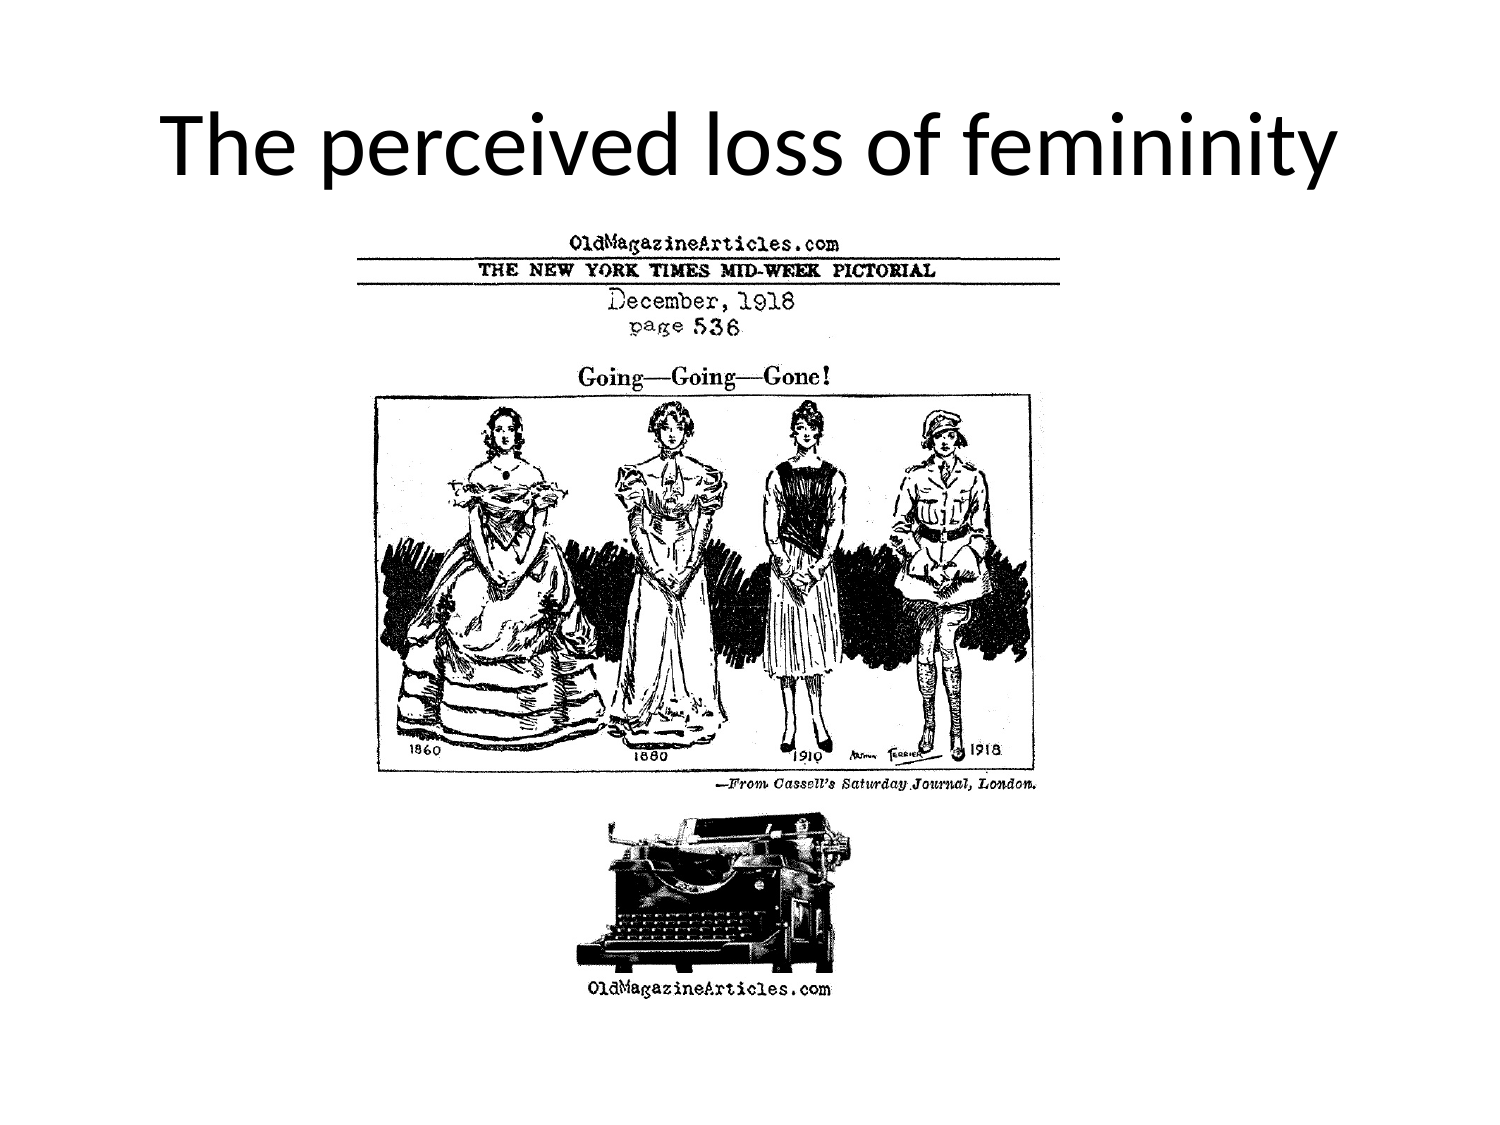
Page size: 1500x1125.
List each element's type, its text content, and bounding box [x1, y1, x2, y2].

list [74, 232, 1344, 1006]
title The perceived loss of femininity [75, 45, 1425, 233]
